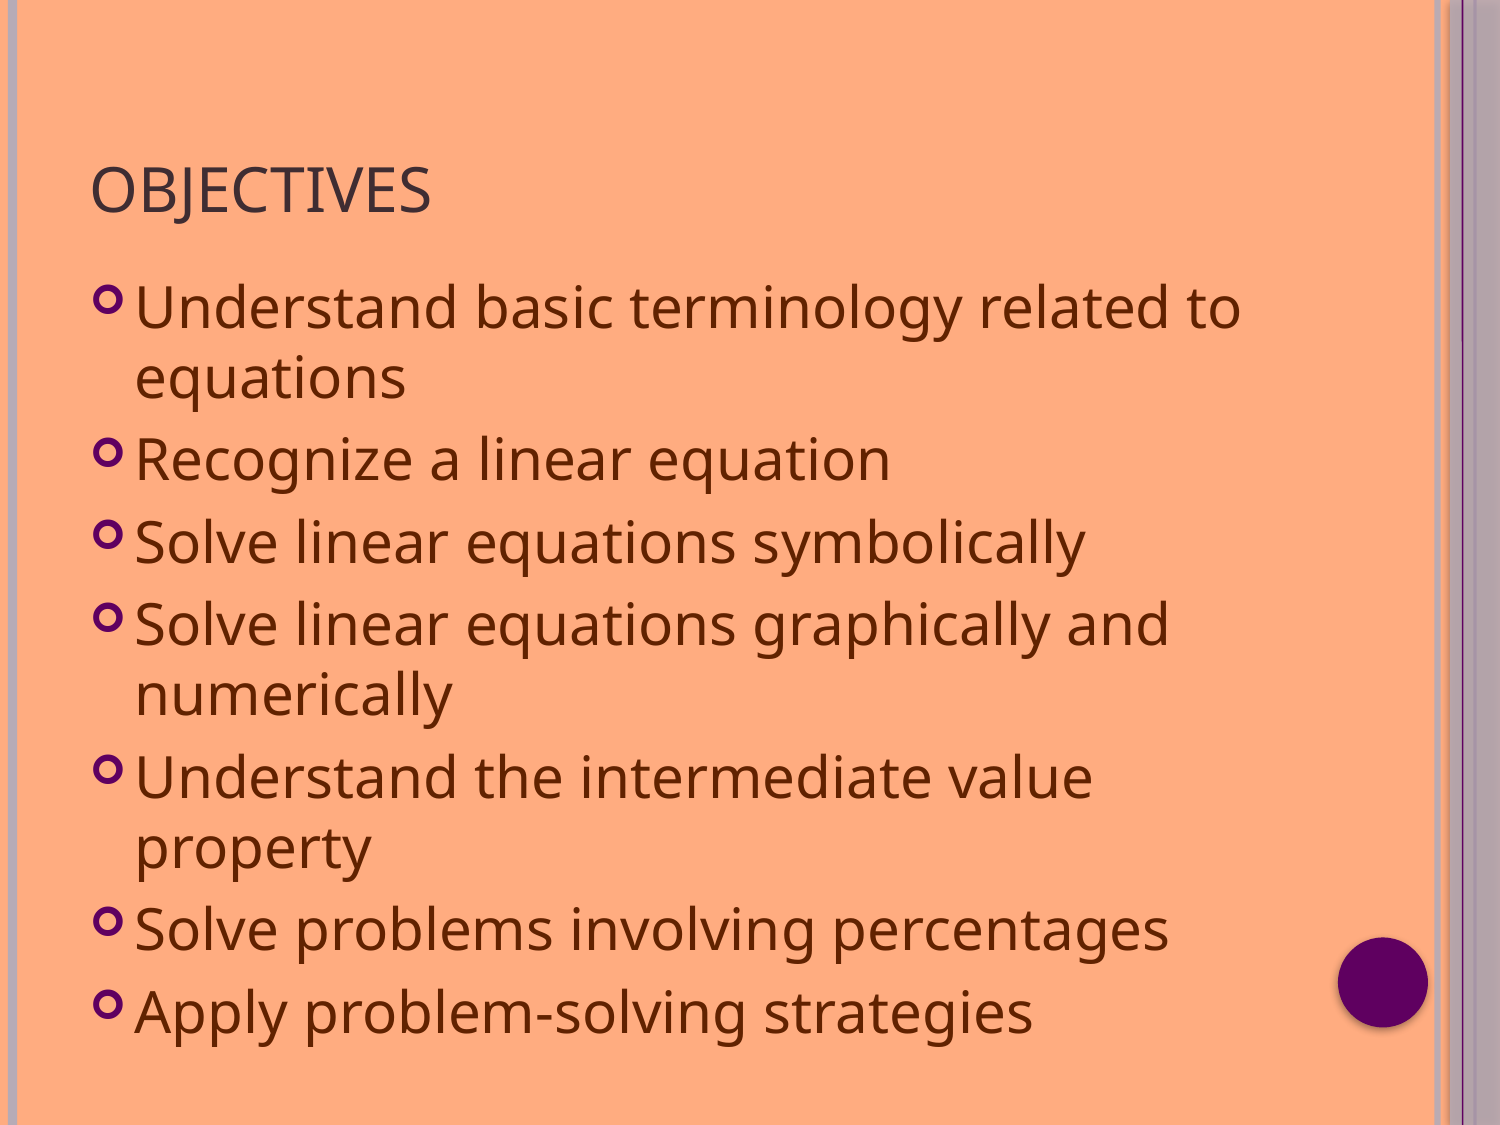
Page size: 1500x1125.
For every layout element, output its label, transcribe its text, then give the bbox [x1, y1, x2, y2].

title Objectives [75, 45, 1300, 233]
list Understand basic terminology related to equations Recognize a linear equation Solve linear equations symbolically Solve linear equations graphically and numerically Understand the intermediate value property Solve problems involving percentages Apply problem-solving strategies [75, 262, 1300, 1062]
